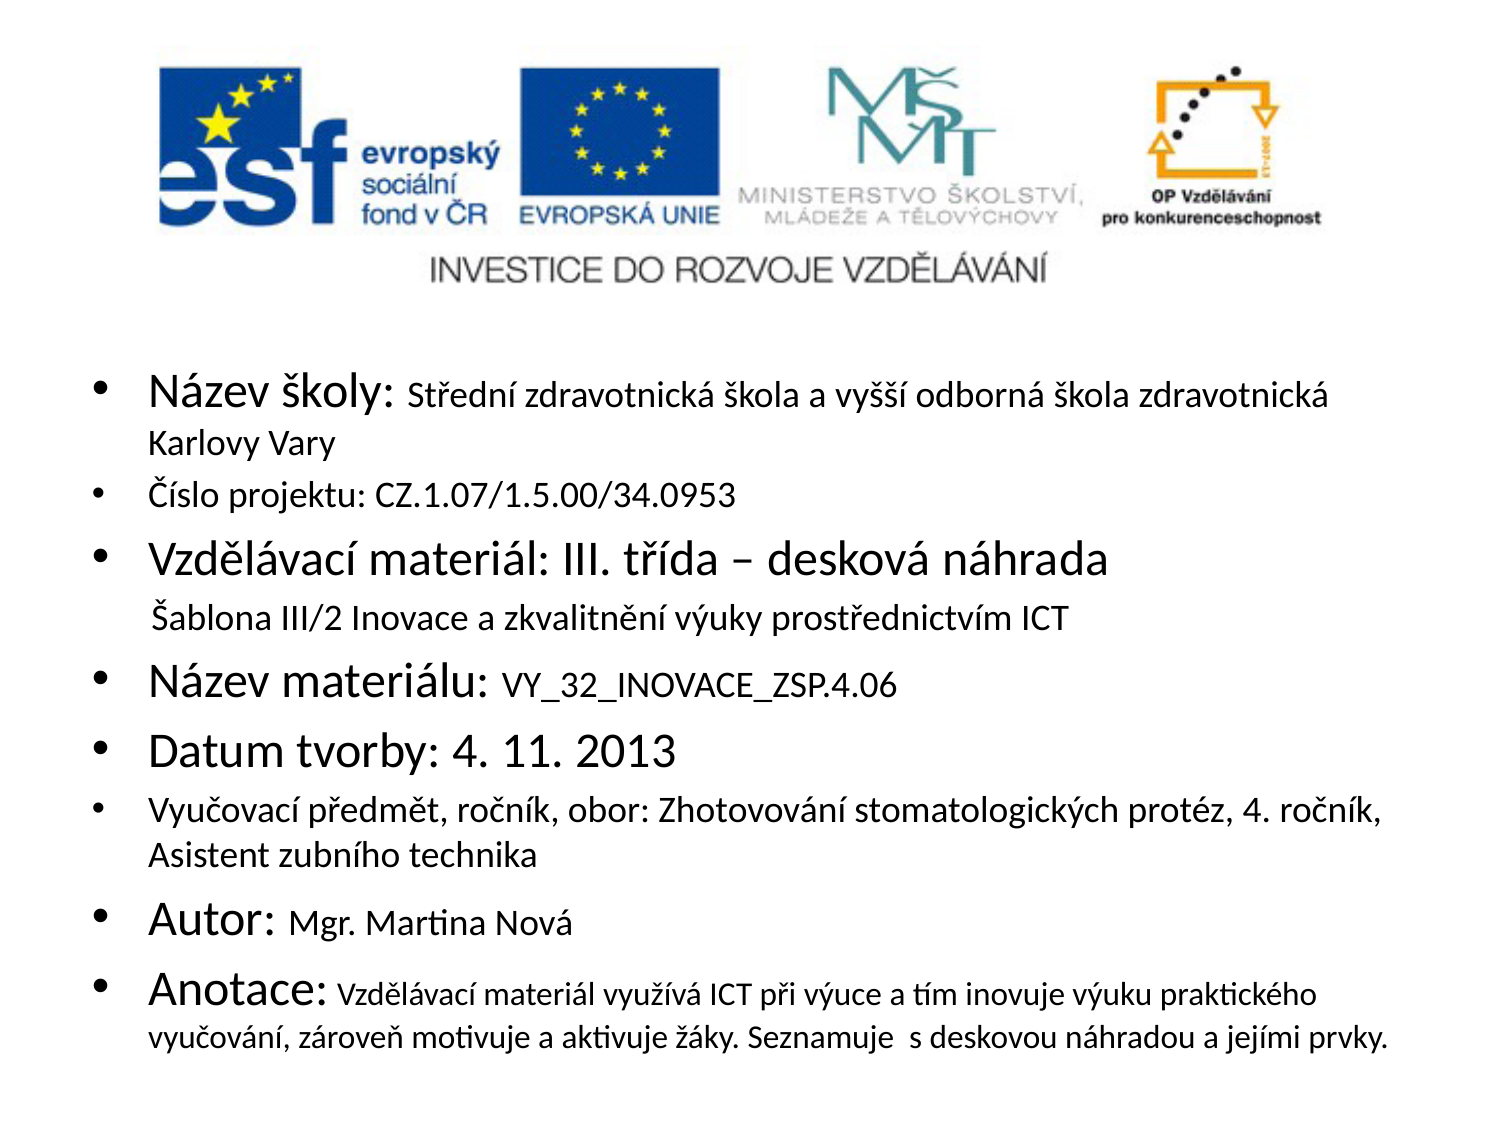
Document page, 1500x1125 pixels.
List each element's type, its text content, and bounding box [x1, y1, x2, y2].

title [123, 45, 1353, 303]
list Název školy: Střední zdravotnická škola a vyšší odborná škola zdravotnická Karlovy Vary Číslo projektu: CZ.1.07/1.5.00/34.0953 Vzdělávací materiál: III. třída – desková náhrada Šablona III/2 Inovace a zkvalitnění výuky prostřednictvím ICT Název materiálu: VY_32_INOVACE_ZSP.4.06 Datum tvorby: 4. 11. 2013 Vyučovací předmět, ročník, obor: Zhotovování stomatologických protéz, 4. ročník, Asistent zubního technika Autor: Mgr. Martina Nová Anotace: Vzdělávací materiál využívá ICT při výuce a tím inovuje výuku praktického vyučování, zároveň motivuje a aktivuje žáky. Seznamuje s deskovou náhradou a jejími prvky. [76, 349, 1426, 1083]
